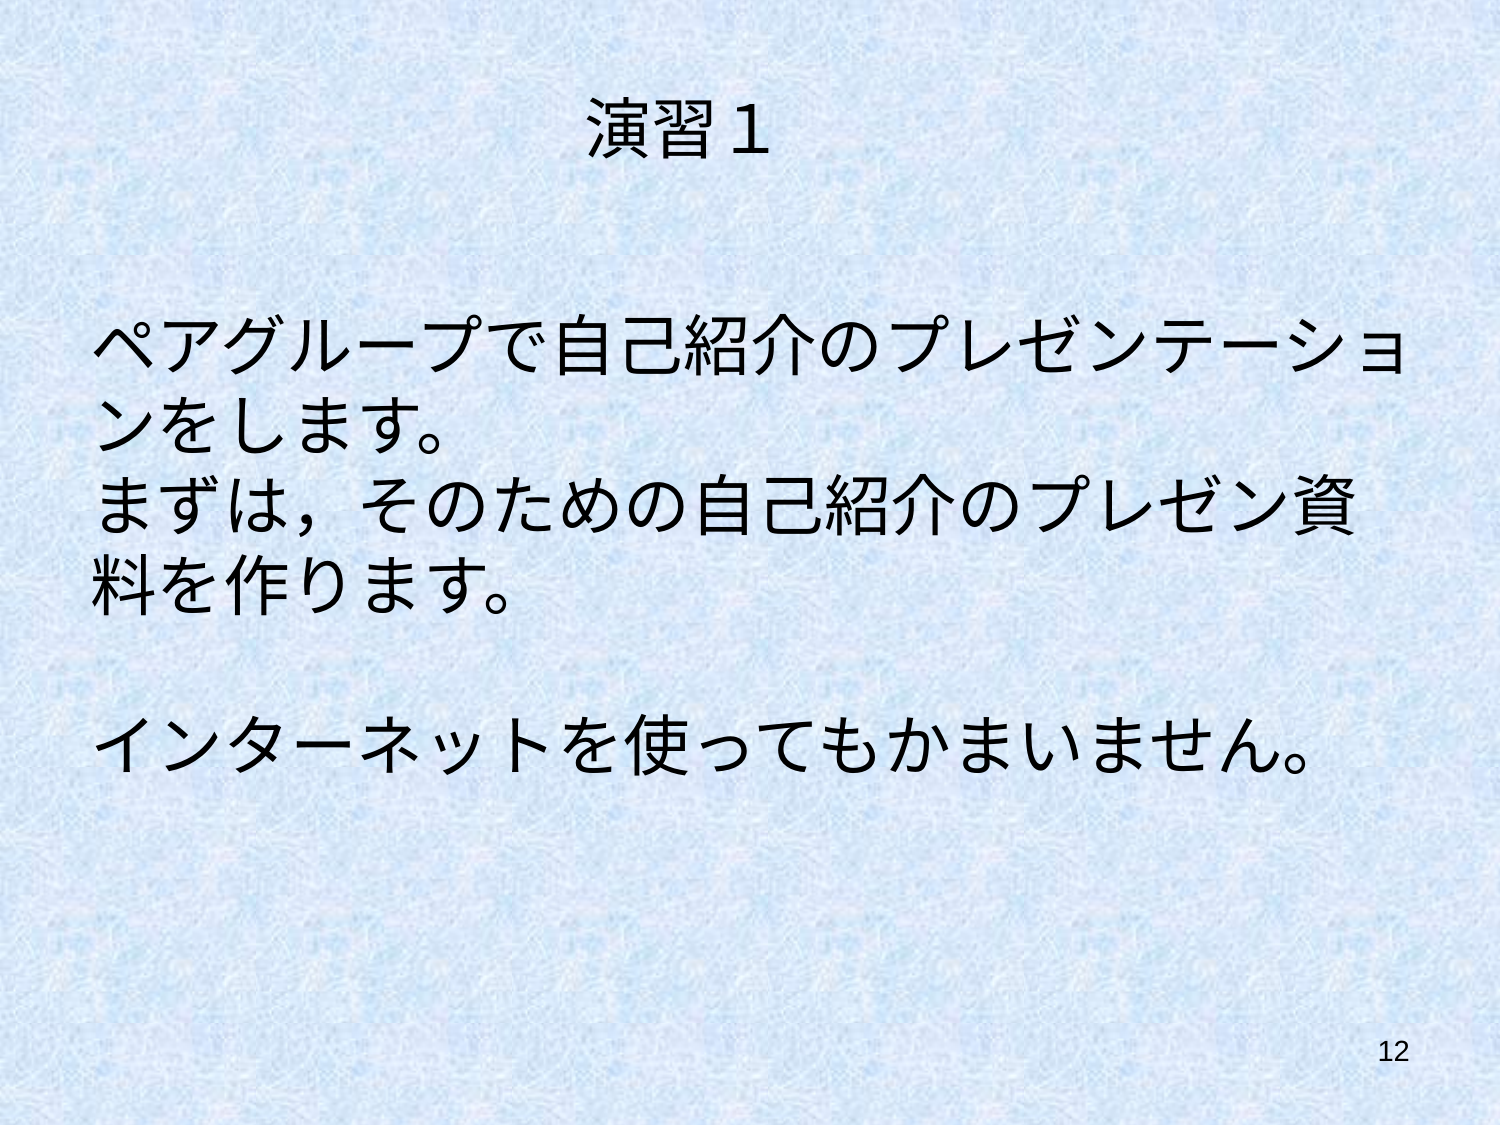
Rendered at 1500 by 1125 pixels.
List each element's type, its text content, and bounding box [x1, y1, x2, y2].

text_box 演習１ [562, 79, 807, 175]
picture [0, 0, 1500, 1125]
title ペアグループで自己紹介のプレゼンテーションをします。 まずは，そのための自己紹介のプレゼン資料を作ります。 インターネットを使ってもかまいません。 [75, 224, 1438, 863]
slide_number 12 [1074, 1024, 1426, 1103]
